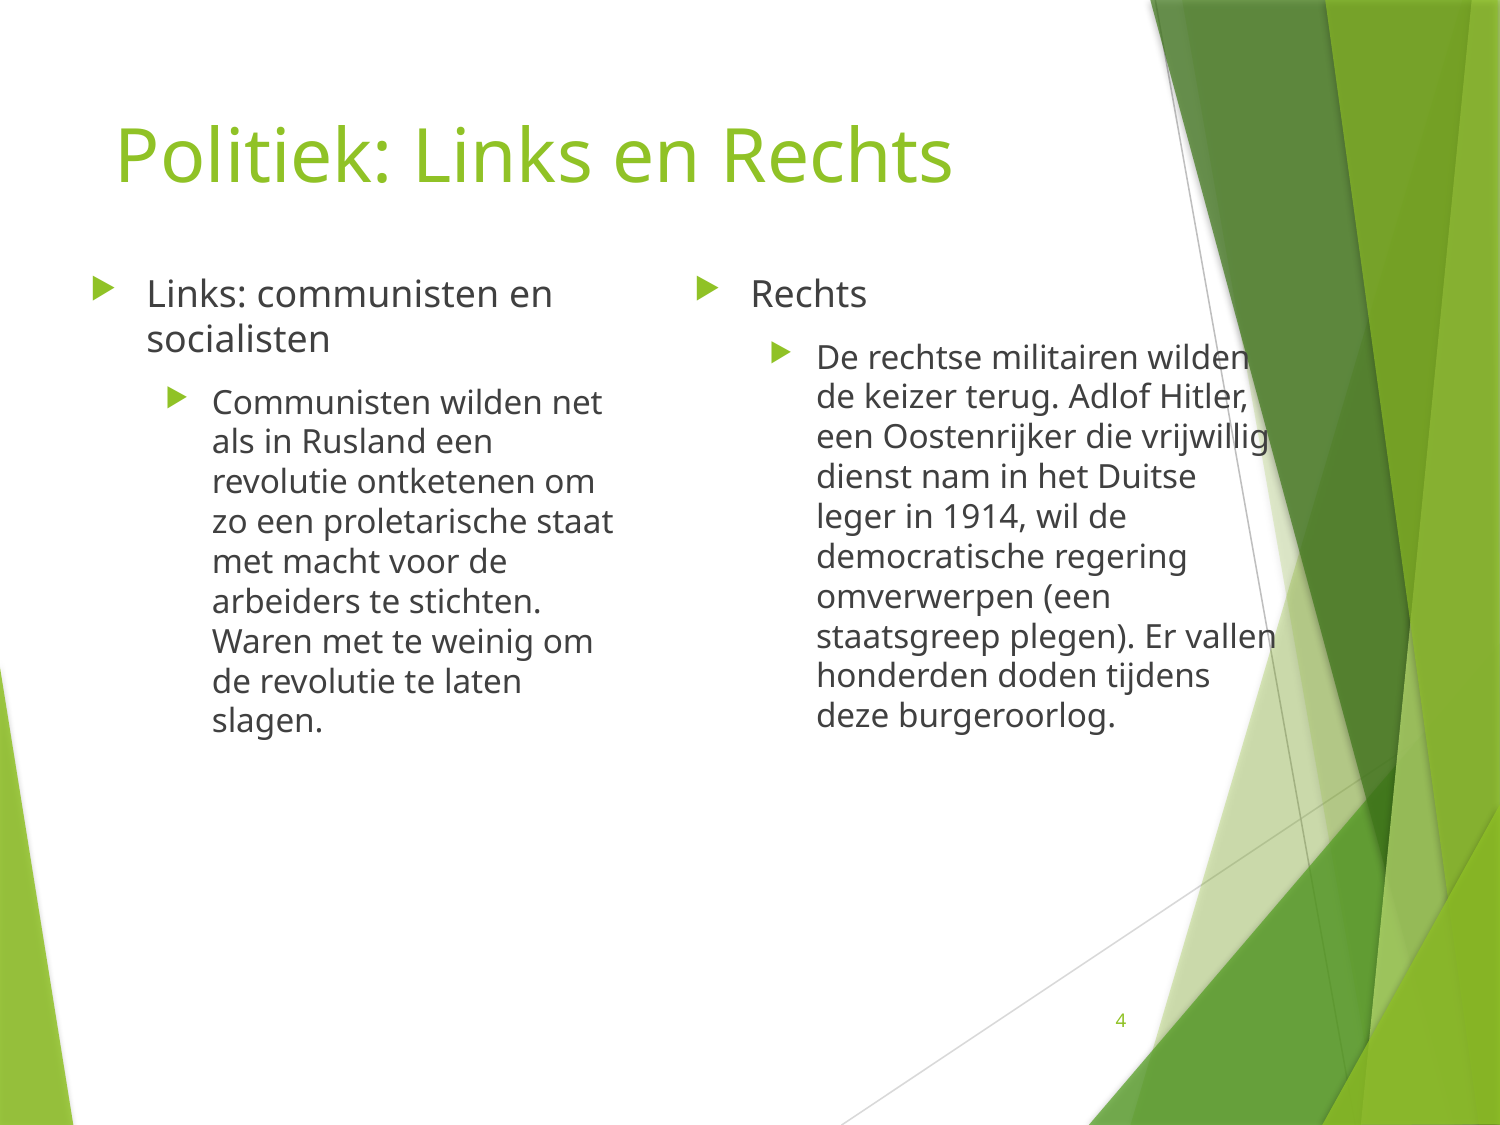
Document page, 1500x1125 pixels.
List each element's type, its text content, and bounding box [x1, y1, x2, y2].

title Politiek: Links en Rechts [99, 99, 1142, 317]
slide_number 4 [1057, 991, 1142, 1051]
list Links: communisten en socialisten Communisten wilden net als in Rusland een revolutie ontketenen om zo een proletarische staat met macht voor de arbeiders te stichten. Waren met te weinig om de revolutie te laten slagen. [75, 262, 644, 1013]
list Rechts De rechtse militairen wilden de keizer terug. Adlof Hitler, een Oostenrijker die vrijwillig dienst nam in het Duitse leger in 1914, wil de democratische regering omverwerpen (een staatsgreep plegen). Er vallen honderden doden tijdens deze burgeroorlog. [679, 262, 1301, 1013]
